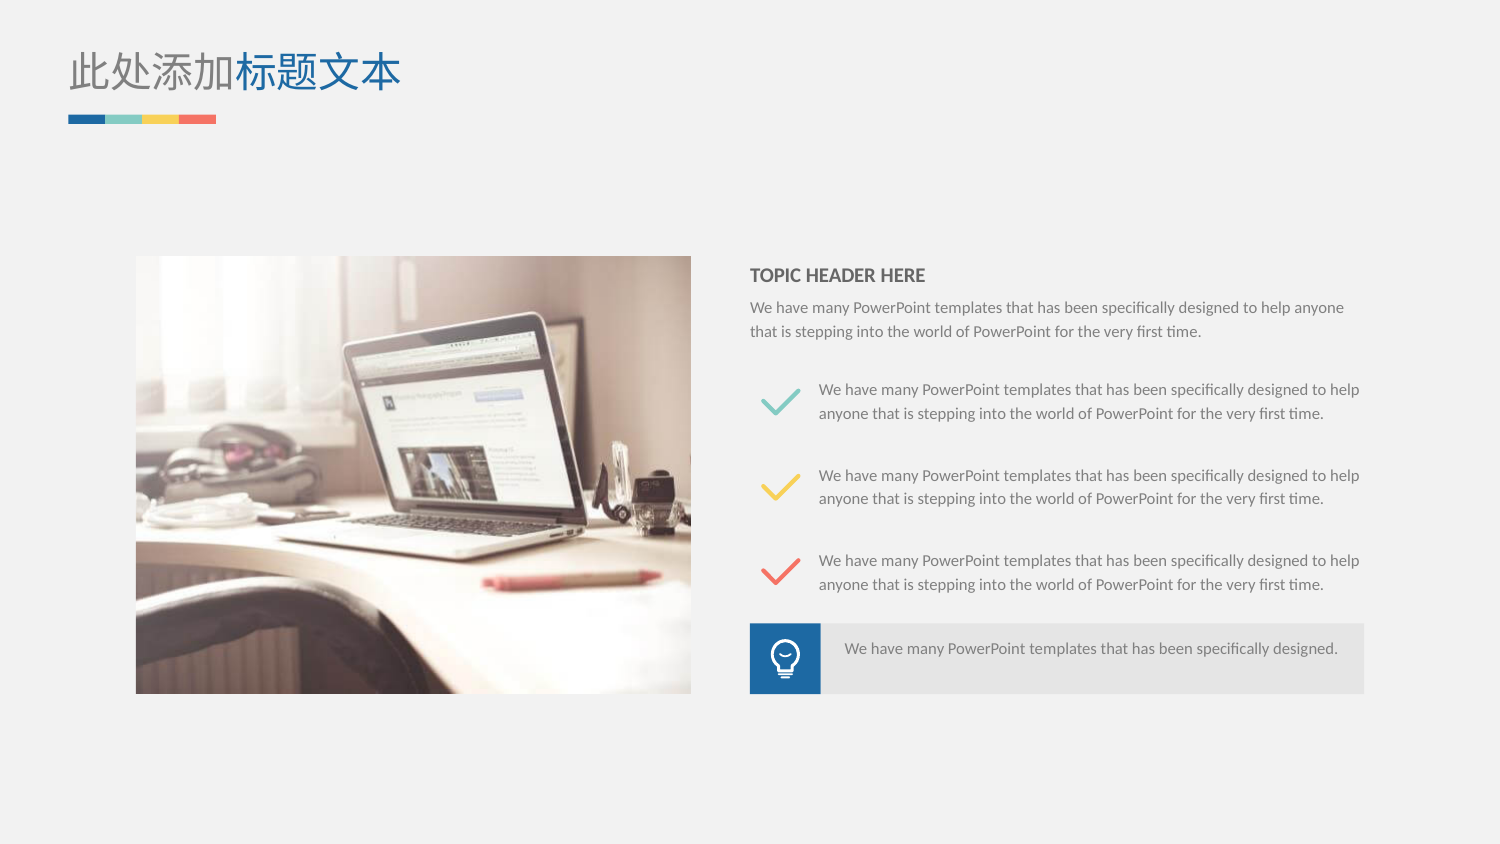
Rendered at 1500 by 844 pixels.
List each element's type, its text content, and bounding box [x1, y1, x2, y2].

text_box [68, 114, 217, 125]
text_box We have many PowerPoint templates that has been specifically designed. [844, 634, 1341, 659]
text_box [761, 473, 801, 501]
text_box 此处添加标题文本 [68, 45, 524, 96]
text_box TOPIC HEADER HERE We have many PowerPoint templates that has been specifically designed to help anyone that is stepping into the world of PowerPoint for the very first time. [750, 256, 1365, 341]
text_box [761, 388, 801, 416]
text_box [770, 639, 800, 679]
text_box [761, 558, 801, 586]
text_box [134, 254, 693, 696]
text_box We have many PowerPoint templates that has been specifically designed to help anyone that is stepping into the world of PowerPoint for the very first time. We have many PowerPoint templates that has been specifically designed to help anyone that is stepping into the world of PowerPoint for the very first time. We have many PowerPoint templates that has been specifically designed to help anyone that is stepping into the world of PowerPoint for the very first time. [818, 375, 1365, 594]
text_box [819, 621, 1366, 696]
text_box [748, 621, 819, 696]
